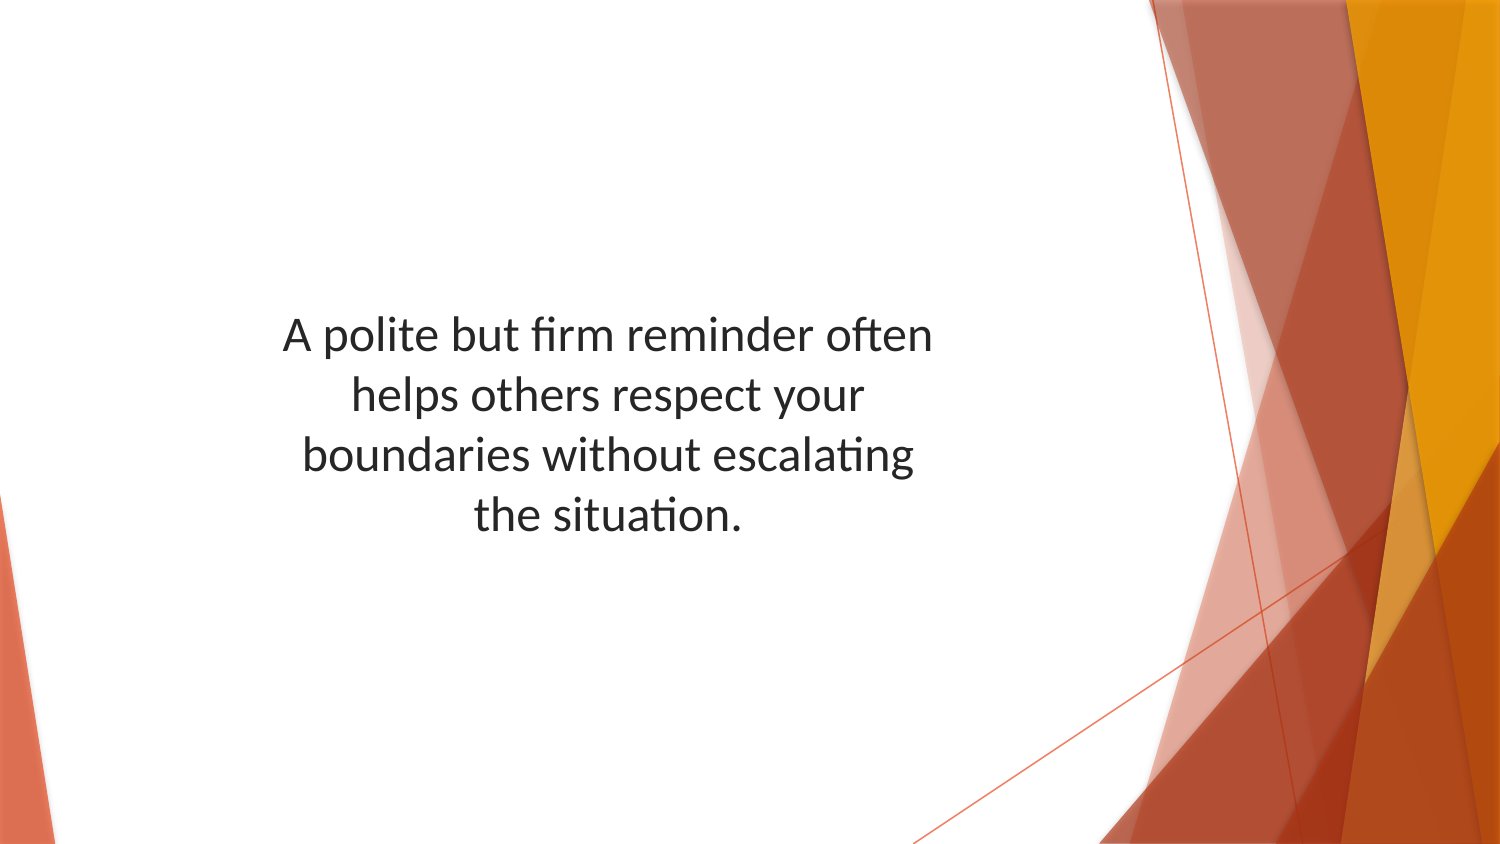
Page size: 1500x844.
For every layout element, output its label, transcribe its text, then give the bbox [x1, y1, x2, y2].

list A polite but firm reminder often helps others respect your boundaries without escalating the situation. [265, 114, 951, 729]
